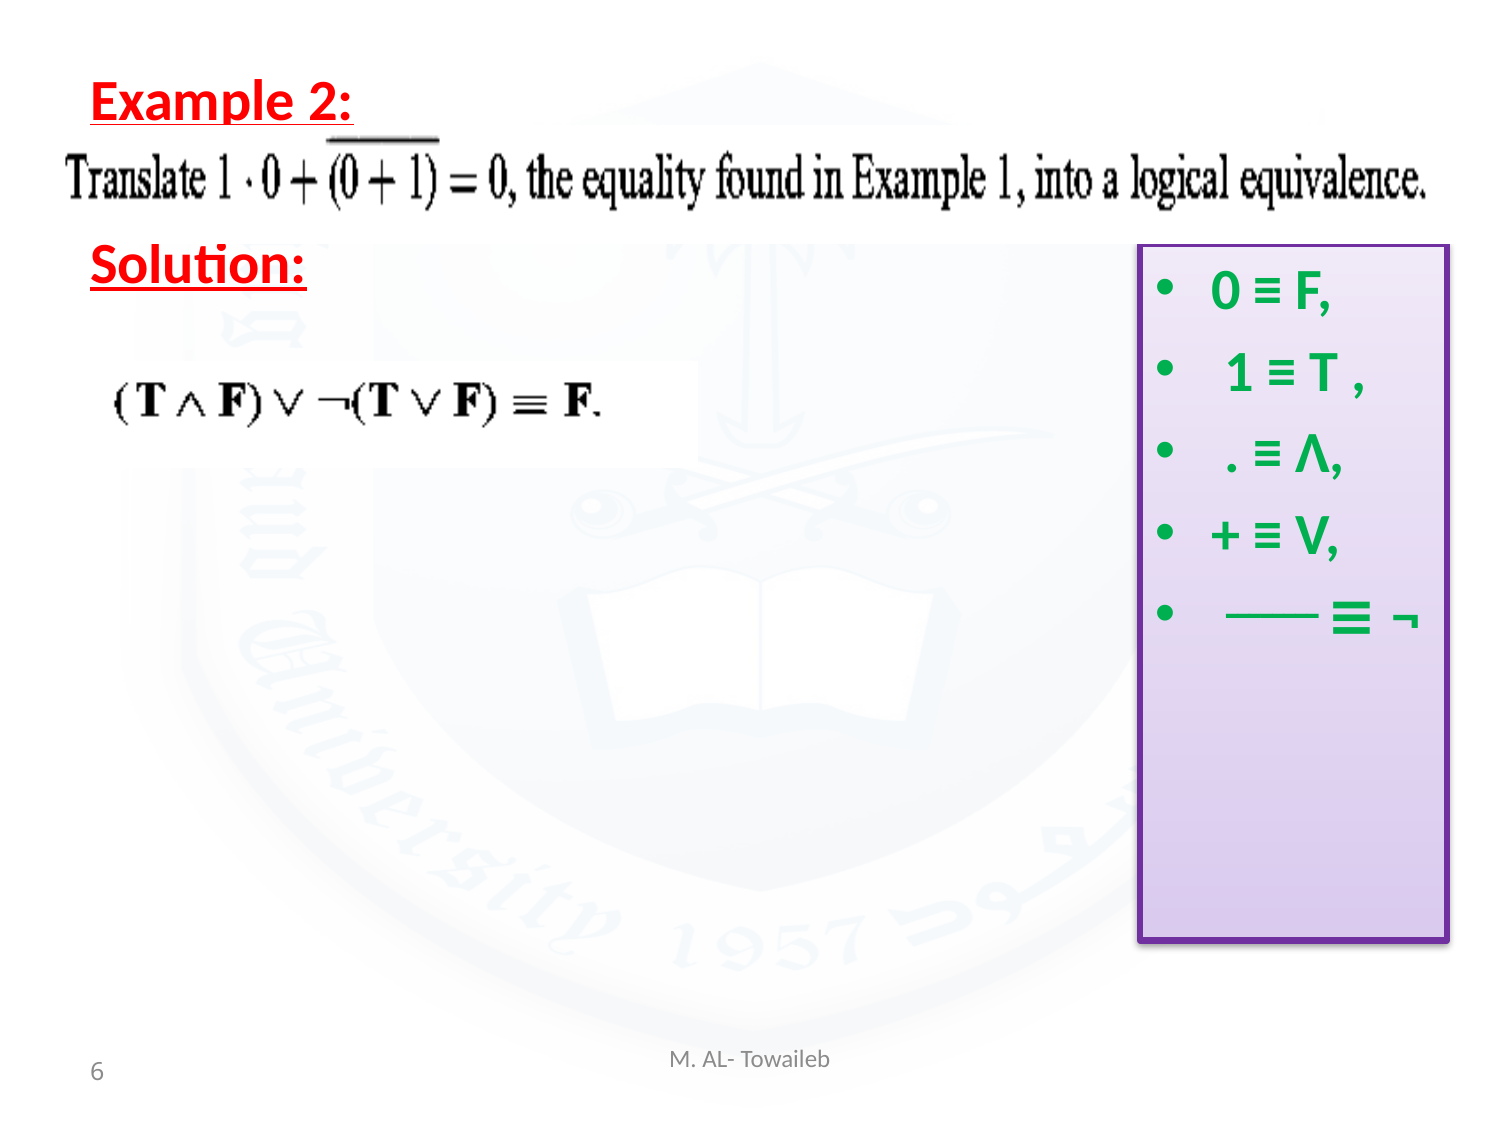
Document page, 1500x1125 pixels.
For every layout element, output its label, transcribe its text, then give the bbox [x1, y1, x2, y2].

picture [52, 361, 698, 469]
list 0 ≡ F, 1 ≡ T , . ≡ Λ, + ≡ V, ــــــــ ≡ ¬ [1139, 252, 1448, 941]
slide_number 6 [75, 1042, 425, 1103]
list Example 2: Solution: [75, 252, 738, 1005]
footer M. AL- Towaileb [512, 1042, 988, 1103]
picture [41, 125, 1461, 244]
list Example 2: Solution: [75, 54, 738, 123]
